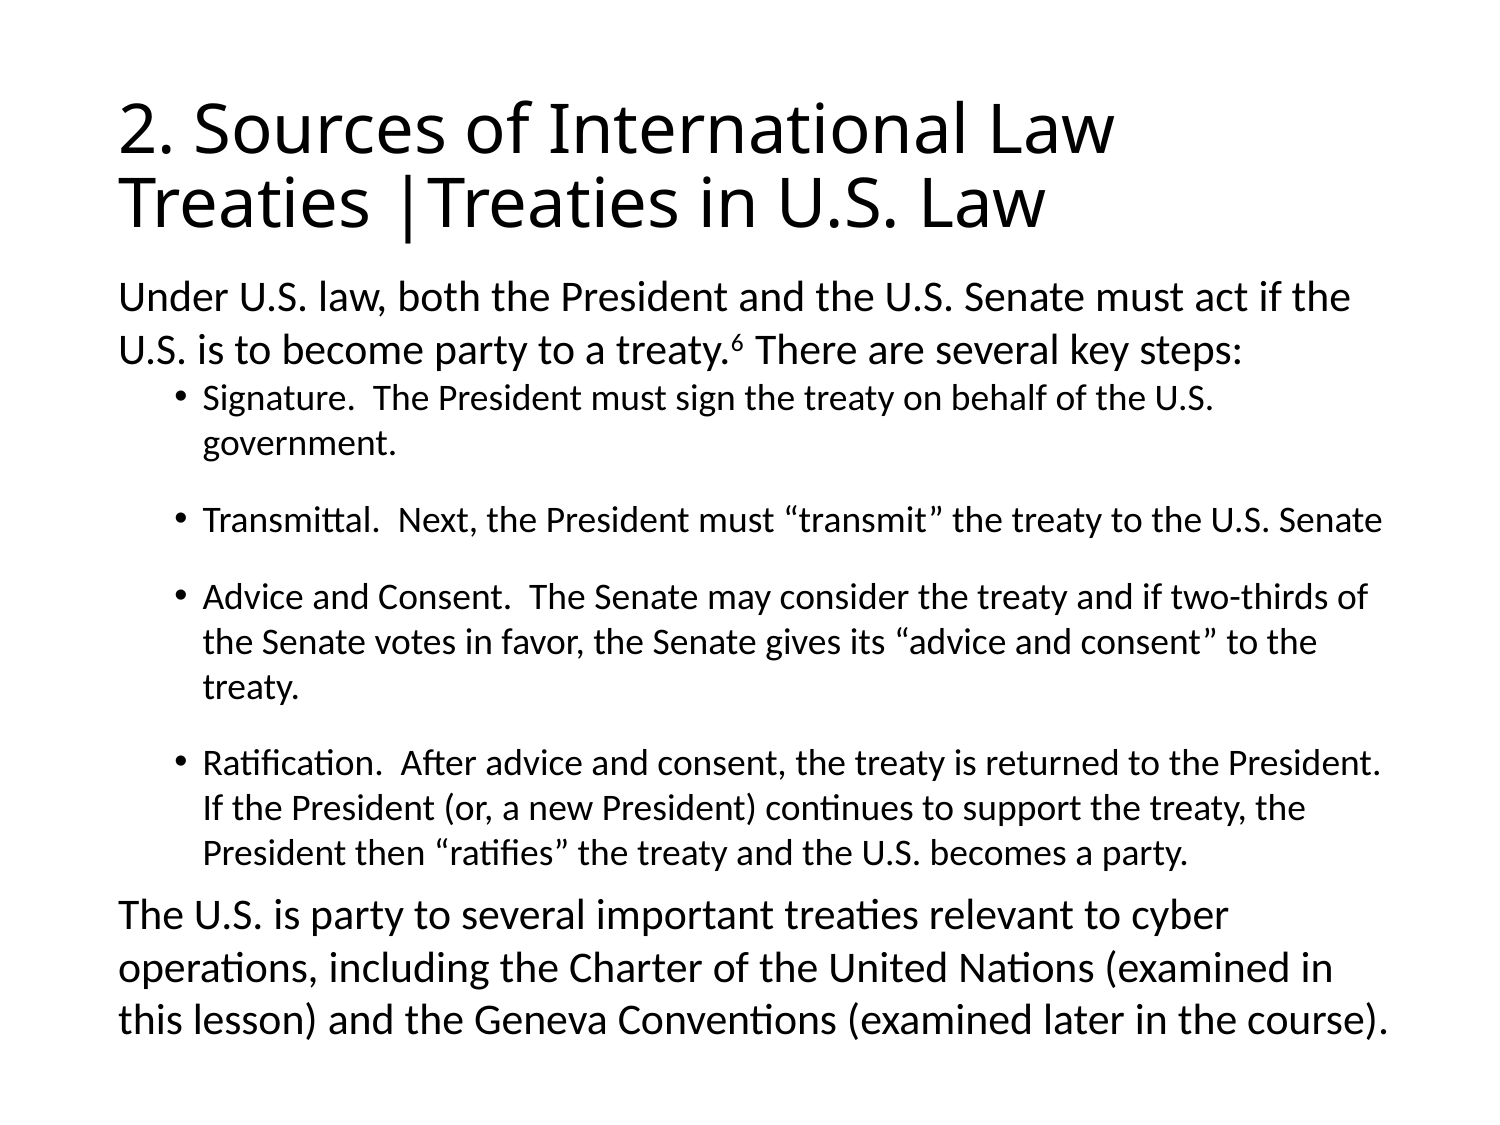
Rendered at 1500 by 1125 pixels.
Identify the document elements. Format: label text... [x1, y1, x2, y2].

title 2. Sources of International Law Treaties |Treaties in U.S. Law [102, 59, 1398, 278]
list Under U.S. law, both the President and the U.S. Senate must act if the U.S. is to become party to a treaty.6 There are several key steps: Signature. The President must sign the treaty on behalf of the U.S. government. Transmittal. Next, the President must “transmit” the treaty to the U.S. Senate Advice and Consent. The Senate may consider the treaty and if two-thirds of the Senate votes in favor, the Senate gives its “advice and consent” to the treaty. Ratification. After advice and consent, the treaty is returned to the President. If the President (or, a new President) continues to support the treaty, the President then “ratifies” the treaty and the U.S. becomes a party. The U.S. is party to several important treaties relevant to cyber operations, including the Charter of the United Nations (examined in this lesson) and the Geneva Conventions (examined later in the course). 6. U.S. Const. art. II, § 2, cl. 2 (the Treaty Clause). [102, 260, 1423, 1018]
